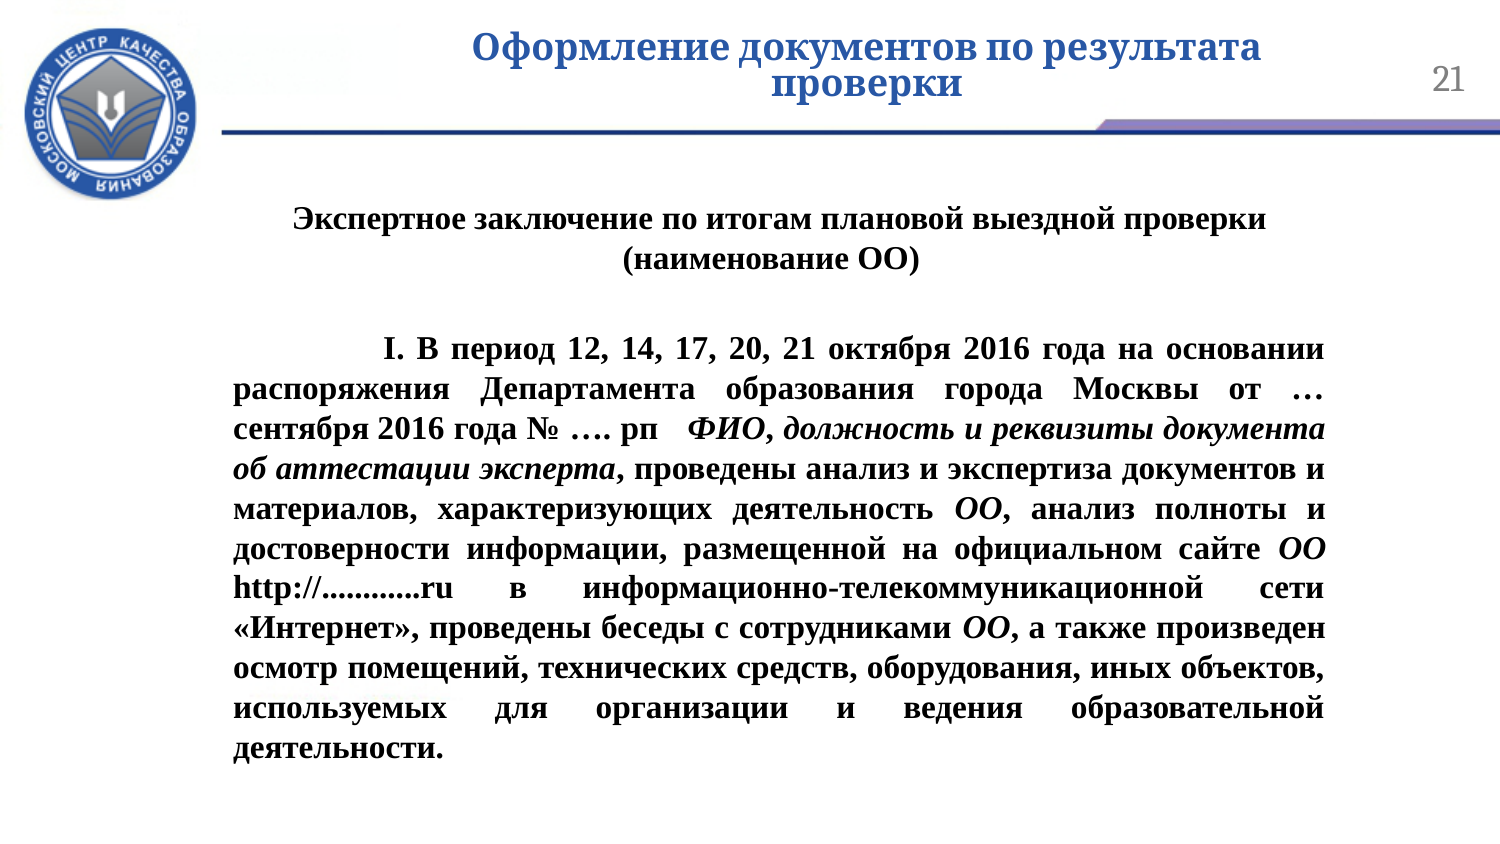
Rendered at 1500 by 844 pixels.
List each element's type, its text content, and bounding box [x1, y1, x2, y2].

slide_number 21 [1417, 46, 1500, 92]
picture [0, 0, 1500, 844]
list Экспертное заключение по итогам плановой выездной проверки (наименование ОО) I. В период 12, 14, 17, 20, 21 октября 2016 года на основании распоряжения Департамента образования города Москвы от … сентября 2016 года № …. рп ФИО, должность и реквизиты документа об аттестации эксперта, проведены анализ и экспертиза документов и материалов, характеризующих деятельность ОО, анализ полноты и достоверности информации, размещенной на официальном сайте ОО http://............ru в информационно-телекоммуникационной сети «Интернет», проведены беседы с сотрудниками ОО, а также произведен осмотр помещений, технических средств, оборудования, иных объектов, используемых для организации и ведения образовательной деятельности. [218, 185, 1342, 776]
title Оформление документов по результата проверки [392, 20, 1342, 115]
